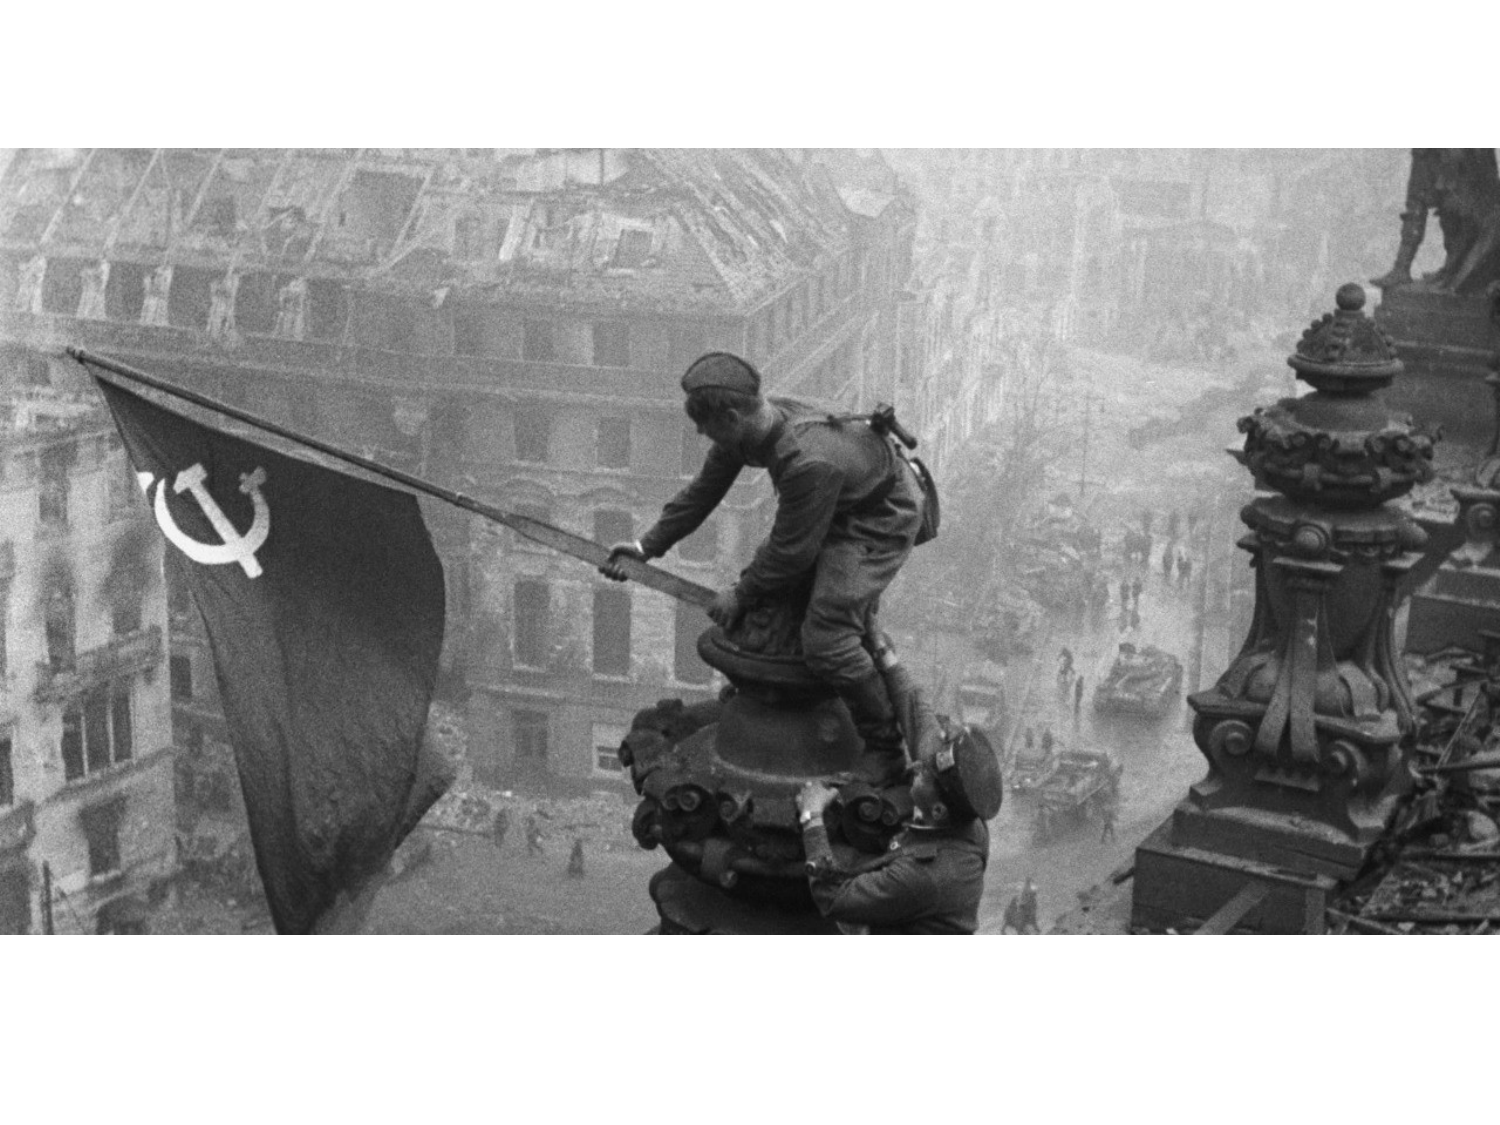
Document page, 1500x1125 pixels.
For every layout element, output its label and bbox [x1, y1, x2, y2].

picture [0, 148, 1500, 935]
